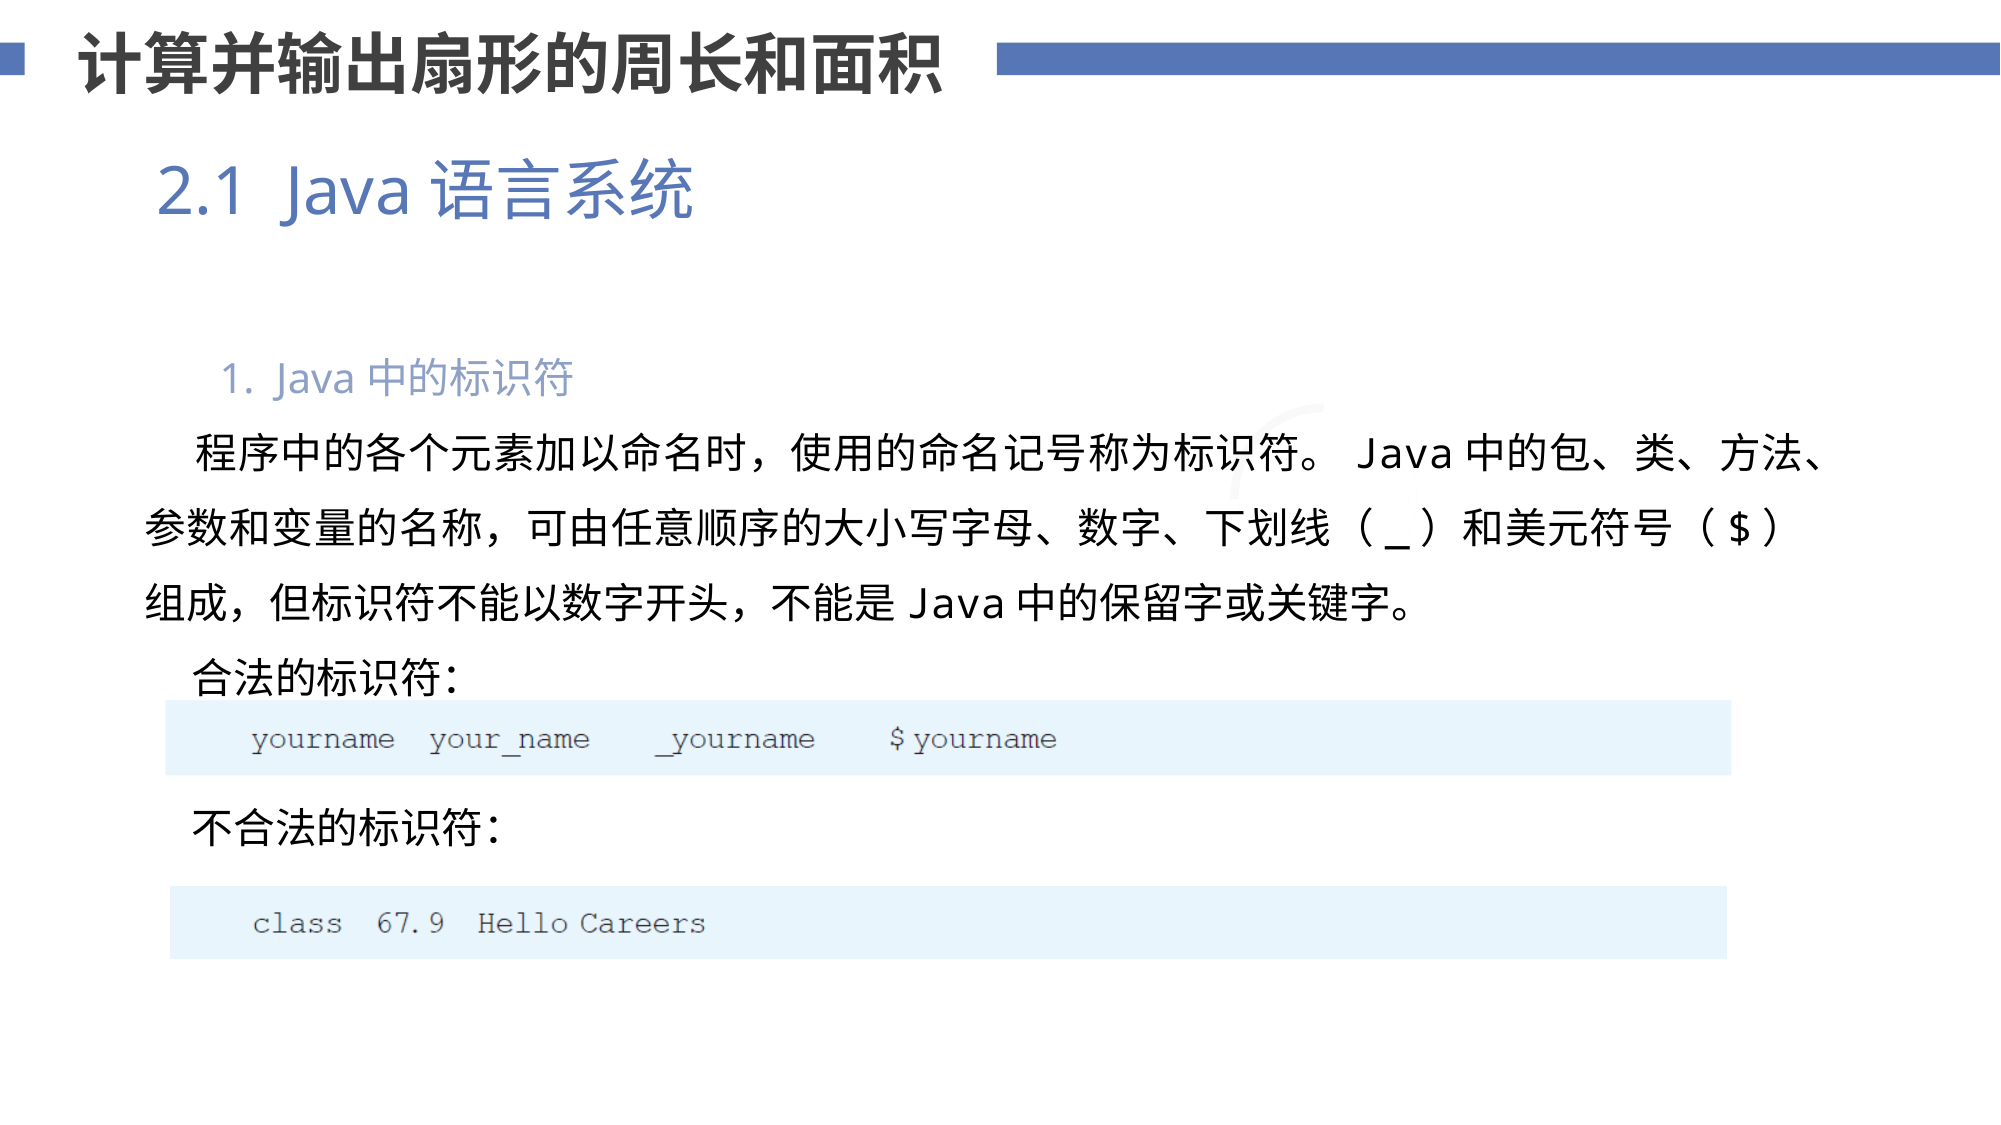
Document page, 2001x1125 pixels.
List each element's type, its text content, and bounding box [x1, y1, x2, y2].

text_box 2.1 Java语言系统 [141, 140, 933, 236]
text_box [996, 41, 2000, 76]
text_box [1451, 385, 1820, 591]
picture [163, 699, 1734, 778]
picture [170, 886, 1727, 963]
text_box 计算并输出扇形的周长和面积 [76, 21, 945, 102]
text_box 1. Java中的标识符 程序中的各个元素加以命名时，使用的命名记号称为标识符。Java中的包、类、方法、参数和变量的名称，可由任意顺序的大小写字母、数字、下划线（_）和美元符号（$）组成，但标识符不能以数字开头，不能是Java中的保留字或关键字。 合法的标识符： 不合法的标识符： [144, 326, 1805, 927]
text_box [1234, 407, 1413, 587]
text_box [0, 41, 26, 76]
